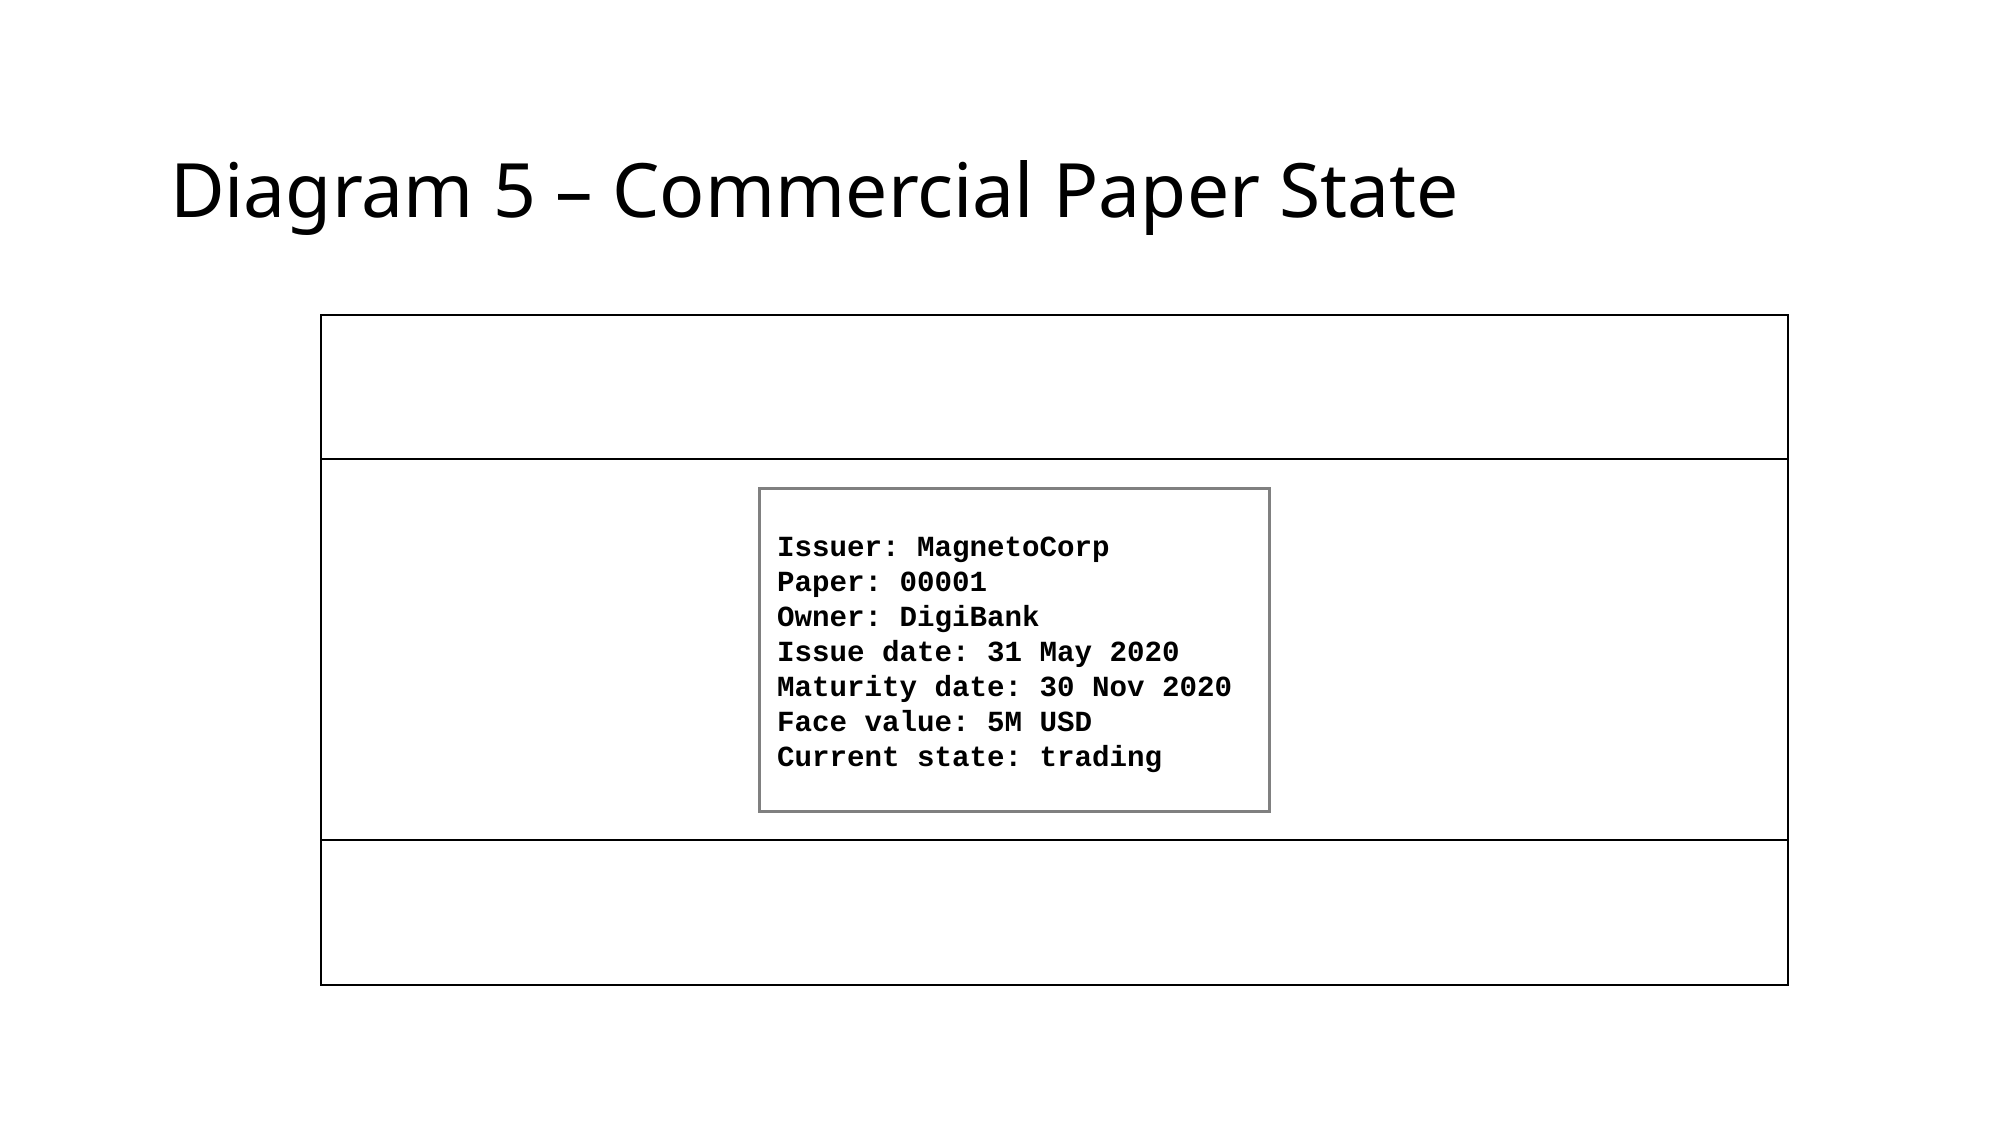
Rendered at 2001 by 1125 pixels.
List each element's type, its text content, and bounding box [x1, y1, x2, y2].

text_box [320, 841, 1788, 986]
text_box [320, 458, 1788, 841]
text_box [320, 315, 1788, 458]
text_box Diagram 5 – Commercial Paper State [162, 84, 1888, 303]
